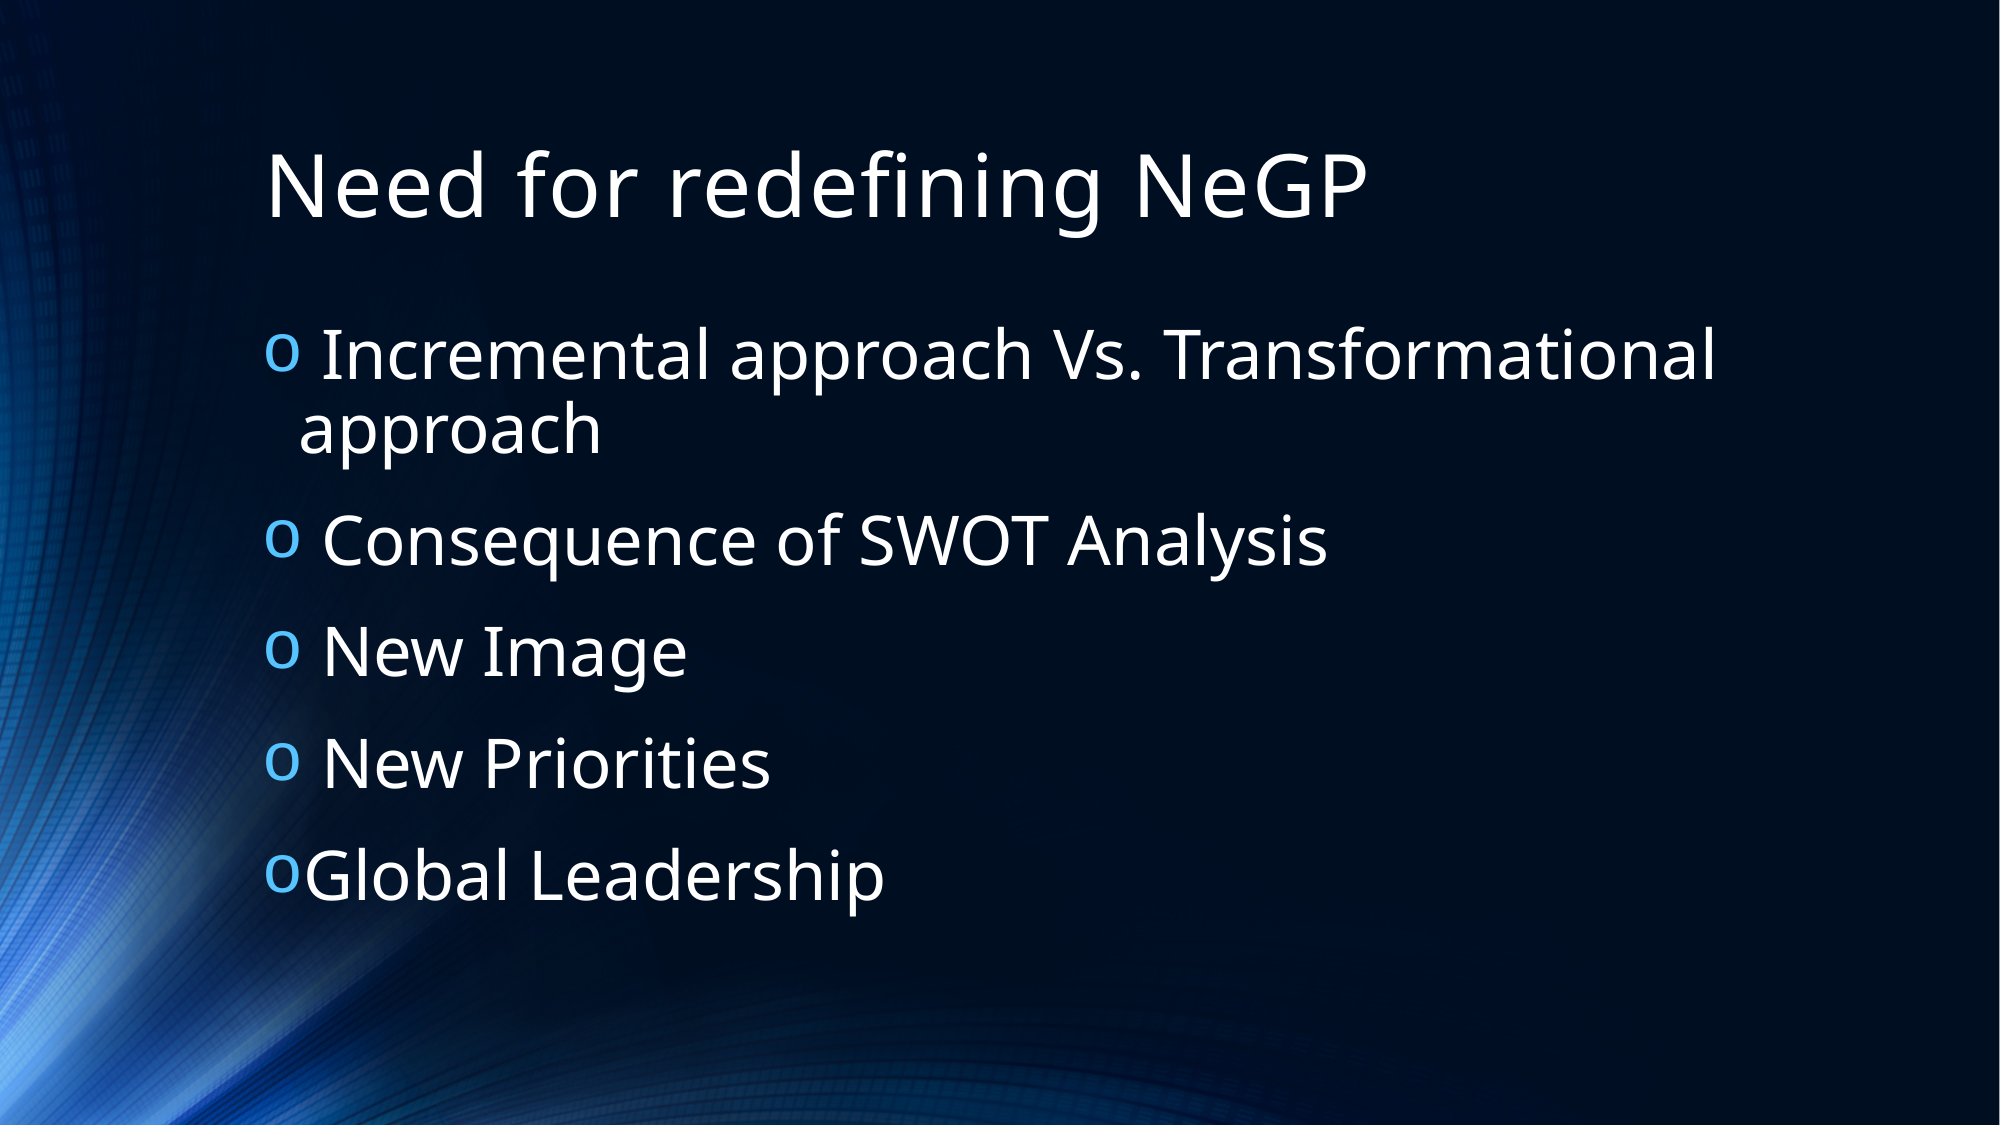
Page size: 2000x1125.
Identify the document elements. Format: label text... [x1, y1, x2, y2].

title Need for redefining NeGP [249, 62, 1750, 244]
picture [0, 0, 2000, 1125]
list Incremental approach Vs. Transformational approach Consequence of SWOT Analysis New Image New Priorities Global Leadership [246, 312, 1827, 988]
